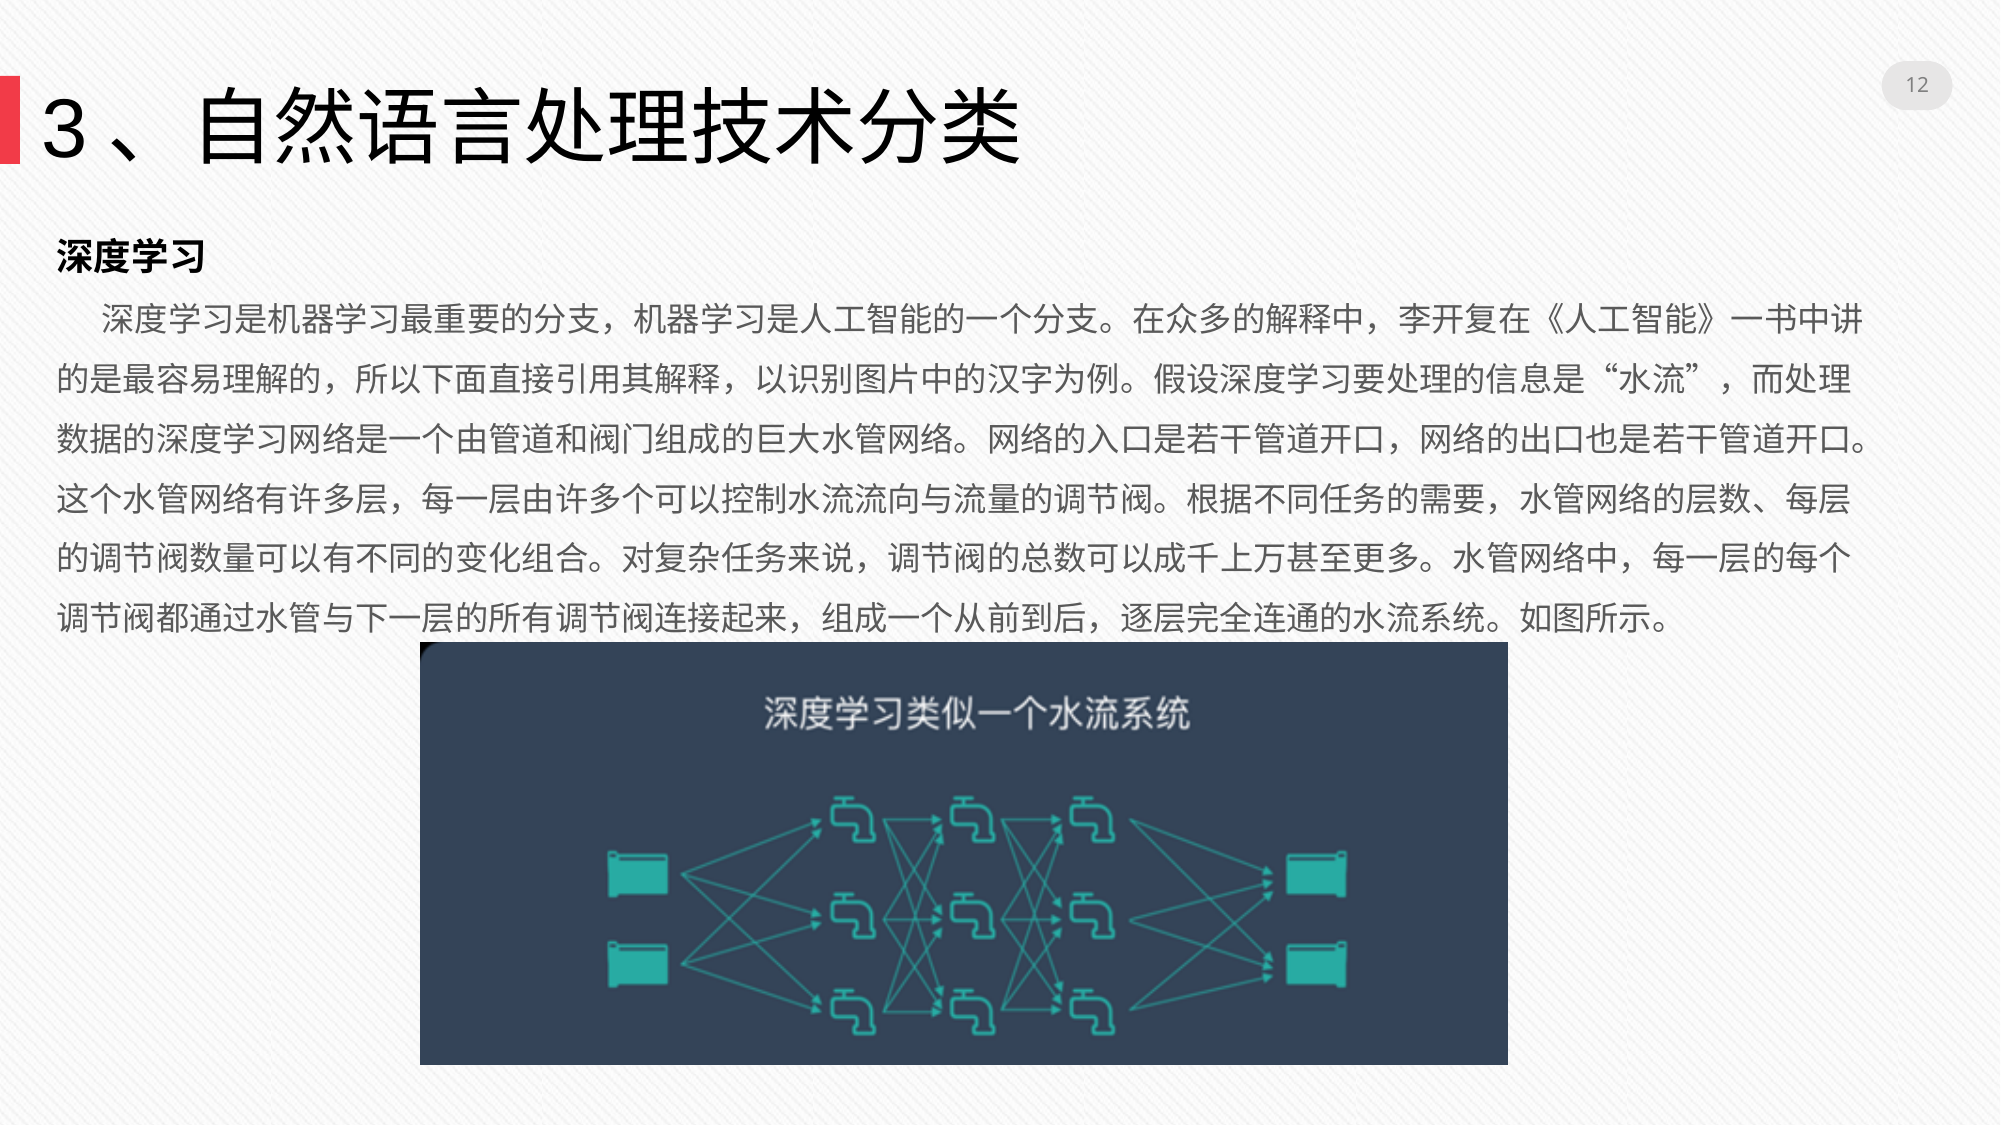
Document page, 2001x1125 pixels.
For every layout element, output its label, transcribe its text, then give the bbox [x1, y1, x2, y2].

slide_number 12 [1881, 53, 1953, 118]
text_box 深度学习 深度学习是机器学习最重要的分支，机器学习是人工智能的一个分支。在众多的解释中，李开复在《人工智能》一书中讲的是最容易理解的，所以下面直接引用其解释，以识别图片中的汉字为例。假设深度学习要处理的信息是“水流”，而处理数据的深度学习网络是一个由管道和阀门组成的巨大水管网络。网络的入口是若干管道开口，网络的出口也是若干管道开口。这个水管网络有许多层，每一层由许多个可以控制水流流向与流量的调节阀。根据不同任务的需要，水管网络的层数、每层的调节阀数量可以有不同的变化组合。对复杂任务来说，调节阀的总数可以成千上万甚至更多。水管网络中，每一层的每个调节阀都通过水管与下一层的所有调节阀连接起来，组成一个从前到后，逐层完全连通的水流系统。如图所示。 [41, 203, 1882, 645]
picture [0, 0, 2001, 1125]
list 3、自然语言处理技术分类 [41, 75, 1836, 186]
